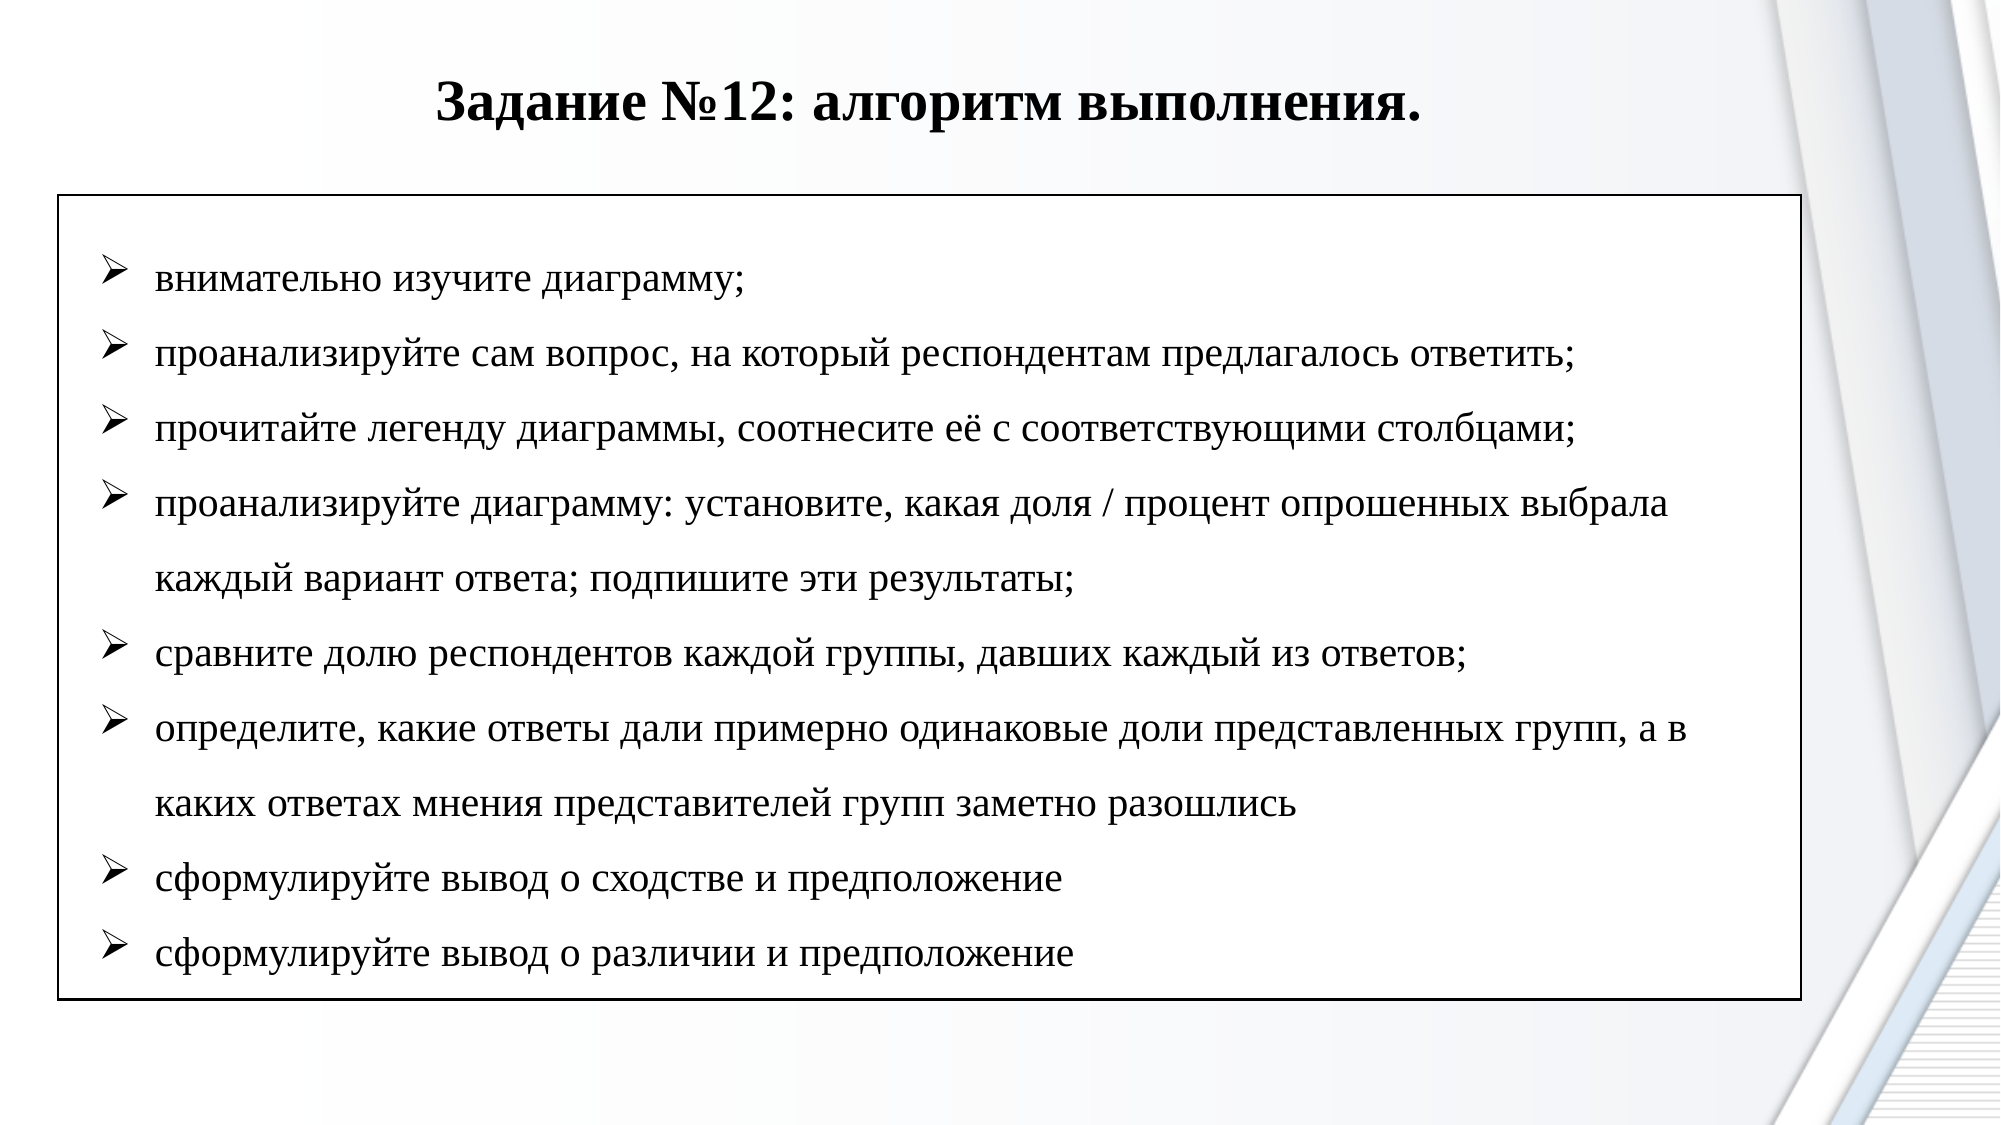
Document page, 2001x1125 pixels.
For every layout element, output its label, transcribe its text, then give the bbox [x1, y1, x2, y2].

picture [0, 0, 2001, 1125]
text_box [57, 194, 1802, 1001]
text_box Задание №12: алгоритм выполнения. [98, 54, 1760, 140]
text_box внимательно изучите диаграмму; проанализируйте сам вопрос, на который респондентам предлагалось ответить; прочитайте легенду диаграммы, соотнесите её с соответствующими столбцами; проанализируйте диаграмму: установите, какая доля / процент опрошенных выбрала каждый вариант ответа; подпишите эти результаты; сравните долю респондентов каждой группы, давших каждый из ответов; определите, какие ответы дали примерно одинаковые доли представленных групп, а в каких ответах мнения представителей групп заметно разошлись сформулируйте вывод о сходстве и предположение сформулируйте вывод о различии и предположение [83, 217, 1785, 1032]
